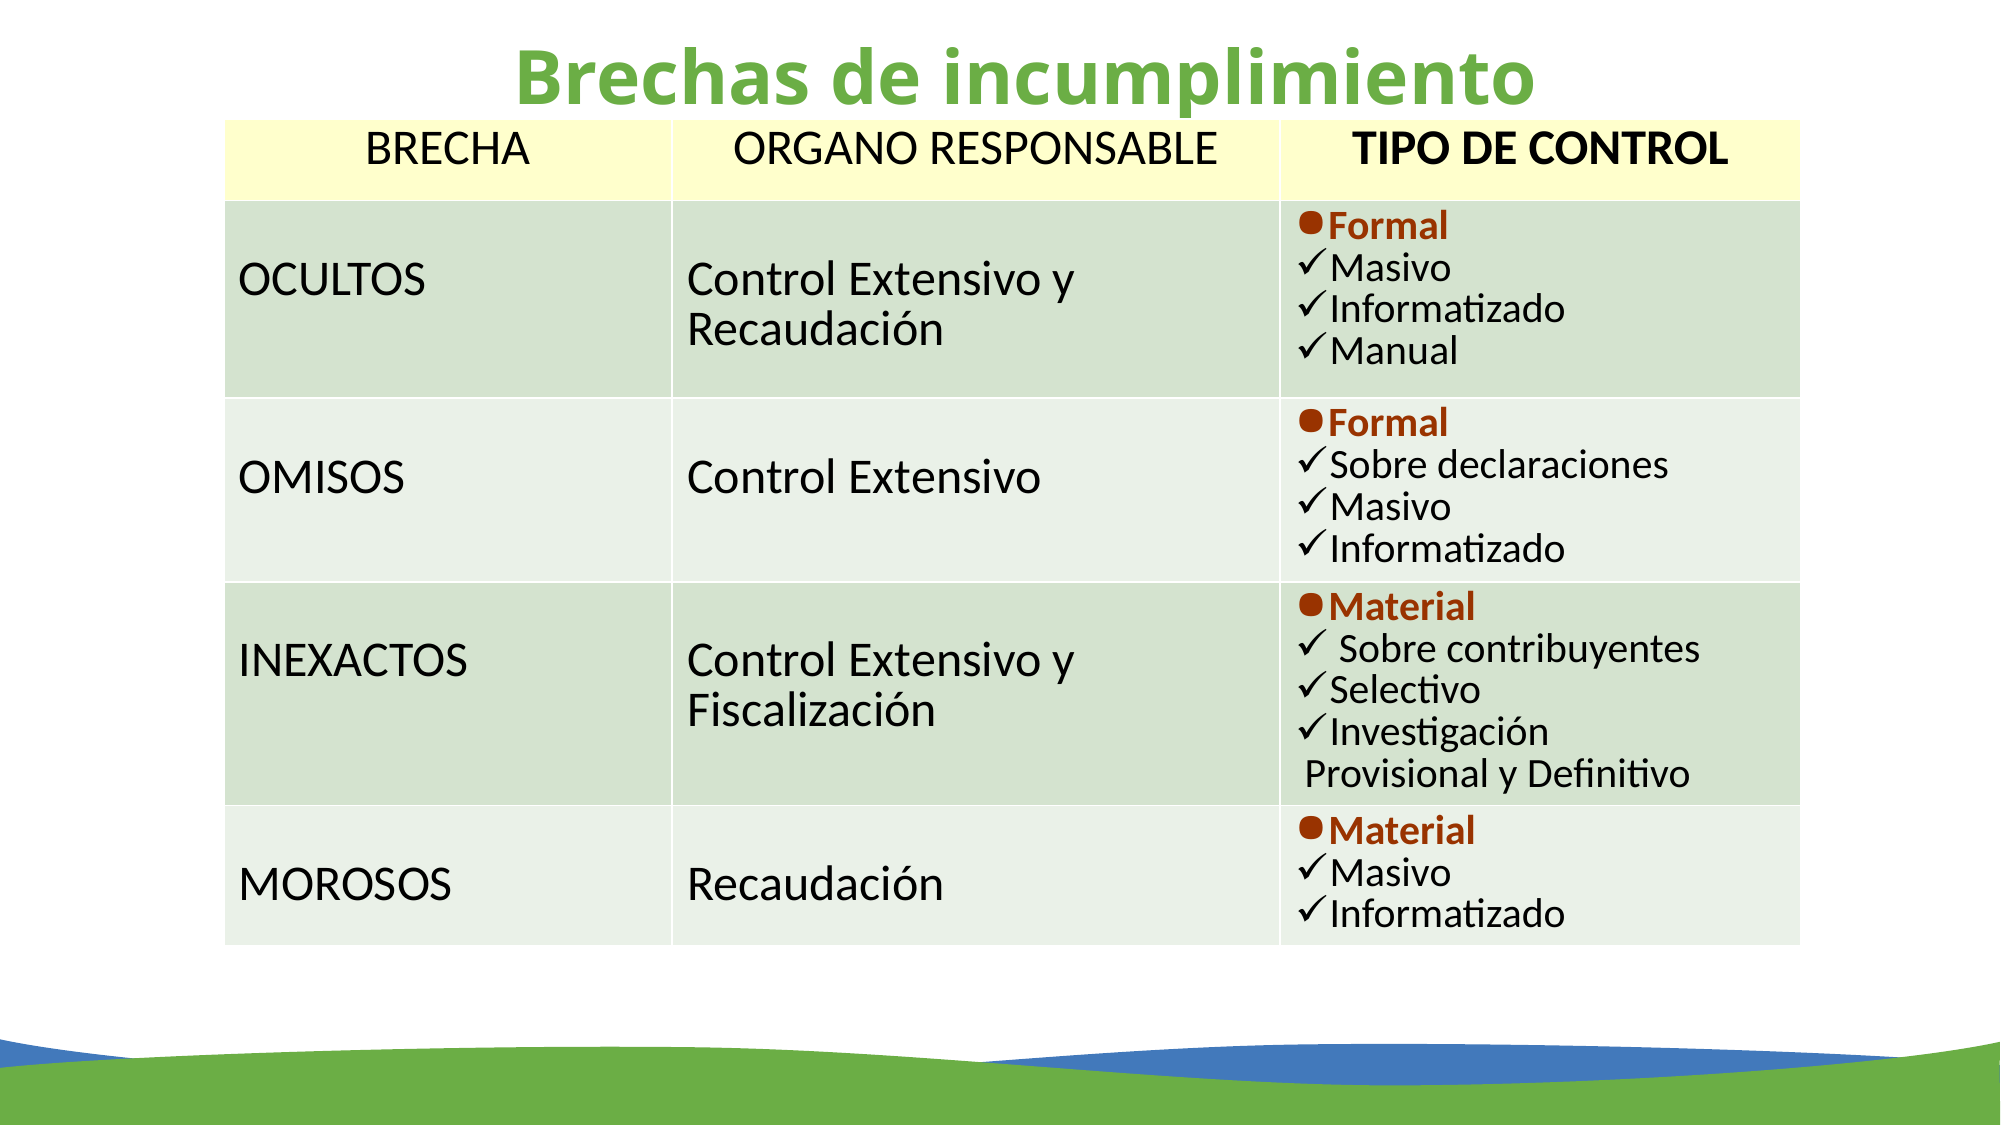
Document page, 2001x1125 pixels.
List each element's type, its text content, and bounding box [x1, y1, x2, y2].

title Brechas de incumplimiento [498, 10, 1675, 118]
table_cell Control Extensivo [673, 399, 1279, 581]
table_cell Material Masivo Informatizado [1281, 806, 1800, 945]
table_cell INEXACTOS [225, 583, 671, 805]
table_cell Formal Masivo Informatizado Manual [1281, 201, 1800, 397]
table_header TIPO DE CONTROL [1281, 120, 1800, 200]
table_cell Control Extensivo y Fiscalización [673, 583, 1279, 805]
table_cell Control Extensivo y Recaudación [673, 201, 1279, 397]
table_cell OMISOS [225, 399, 671, 581]
table_cell Recaudación [673, 806, 1279, 945]
table_cell Formal Sobre declaraciones Masivo Informatizado [1281, 399, 1800, 581]
table_header BRECHA [225, 120, 671, 200]
table_cell Material Sobre contribuyentes Selectivo Investigación Provisional y Definitivo [1281, 583, 1800, 805]
table_header ORGANO RESPONSABLE [673, 120, 1279, 200]
table_cell MOROSOS [225, 806, 671, 945]
table_cell OCULTOS [225, 201, 671, 397]
